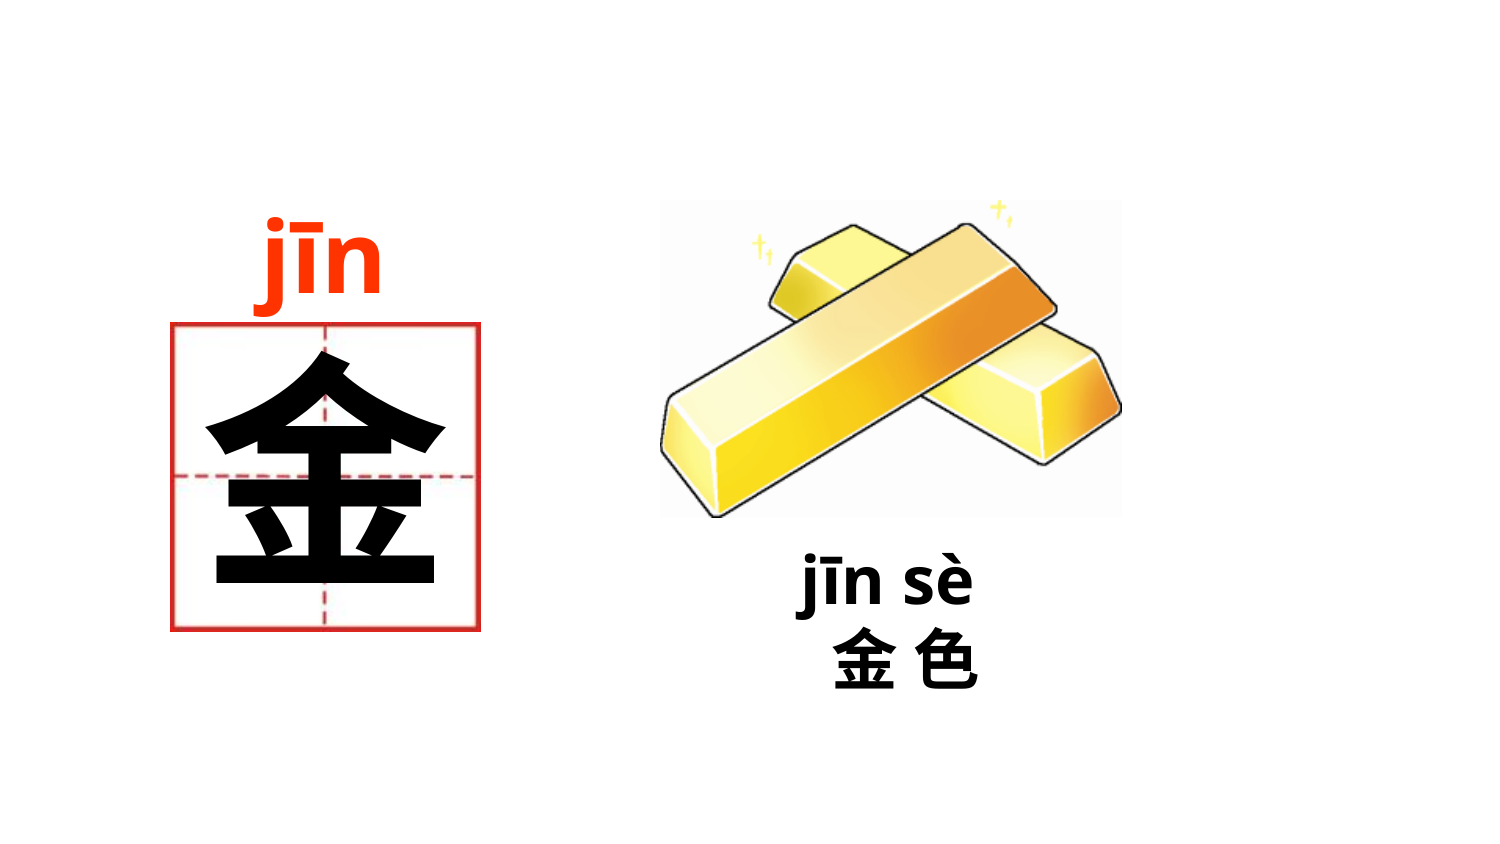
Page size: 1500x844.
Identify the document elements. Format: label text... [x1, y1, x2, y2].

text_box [170, 308, 481, 632]
picture [660, 200, 1122, 519]
text_box jīn sè 金 色 [786, 530, 996, 705]
text_box jīn [246, 185, 403, 306]
